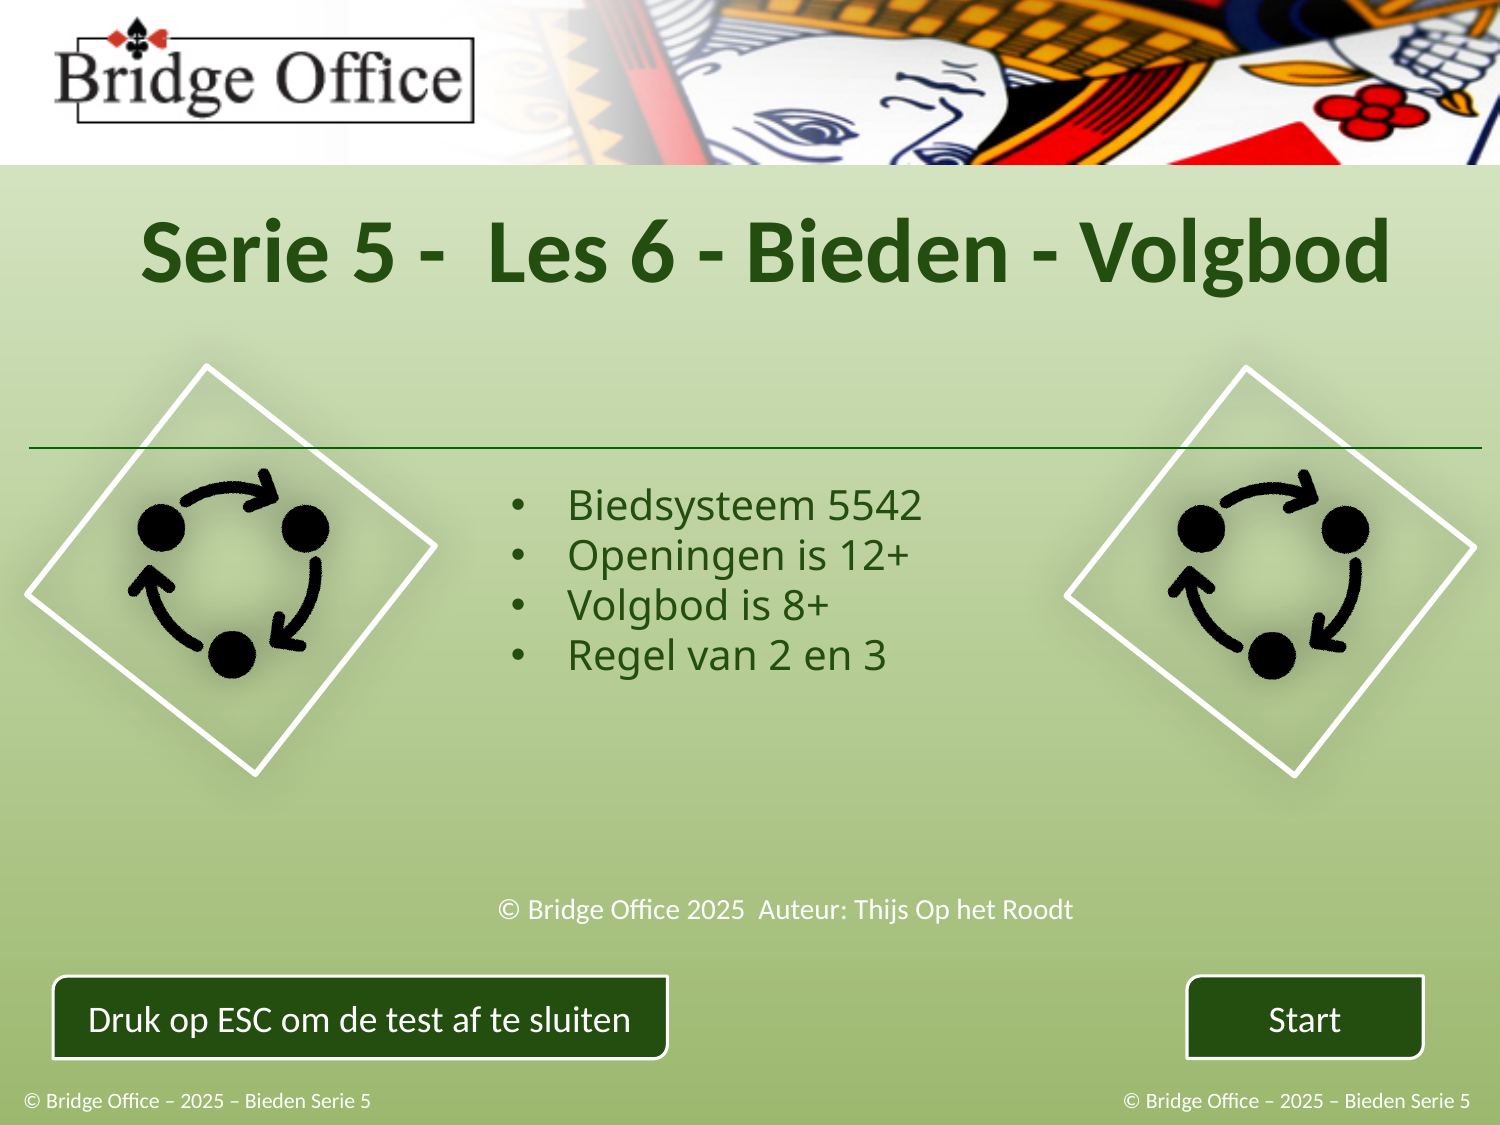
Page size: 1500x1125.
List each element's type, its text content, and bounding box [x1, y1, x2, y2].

picture [1072, 449, 1469, 770]
picture [0, 0, 1500, 166]
picture [1127, 373, 1414, 447]
text_box © Bridge Office – 2025 – Bieden Serie 5 [8, 1079, 393, 1121]
picture [88, 371, 374, 447]
picture [32, 449, 430, 769]
text_box Biedsysteem 5542 Openingen is 12+ Volgbod is 8+ Regel van 2 en 3 [496, 471, 1004, 687]
text_box Druk op ESC om de test af te sluiten [51, 974, 669, 1061]
text_box [1121, 677, 1418, 798]
text_box Serie 5 - Les 6 - Bieden - Volgbod [64, 183, 1470, 309]
text_box © Bridge Office – 2025 – Bieden Serie 5 [1107, 1079, 1500, 1121]
text_box Start [1185, 974, 1425, 1061]
text_box © Bridge Office 2025 Auteur: Thijs Op het Roodt [477, 873, 1094, 943]
text_box [82, 677, 379, 797]
